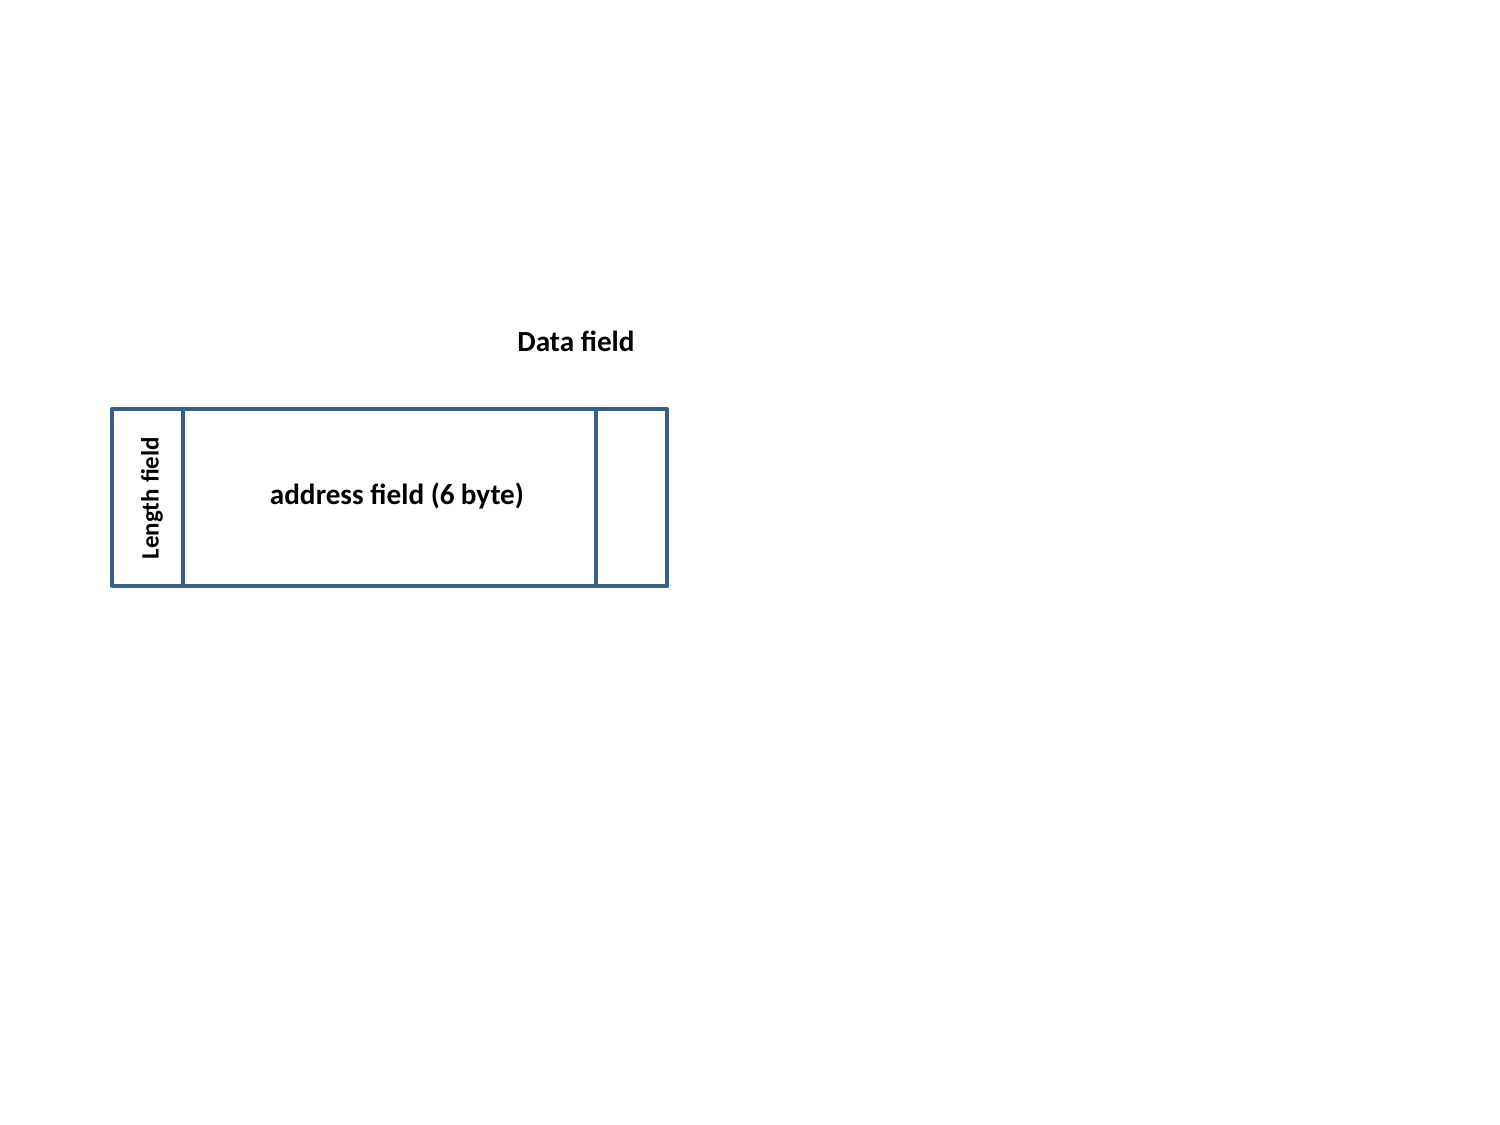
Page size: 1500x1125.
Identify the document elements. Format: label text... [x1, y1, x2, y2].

text_box [594, 407, 669, 588]
text_box [181, 407, 594, 588]
text_box address field (6 byte) [255, 467, 540, 518]
text_box [110, 407, 181, 588]
text_box Length field [126, 422, 171, 574]
text_box Data field [502, 314, 650, 365]
